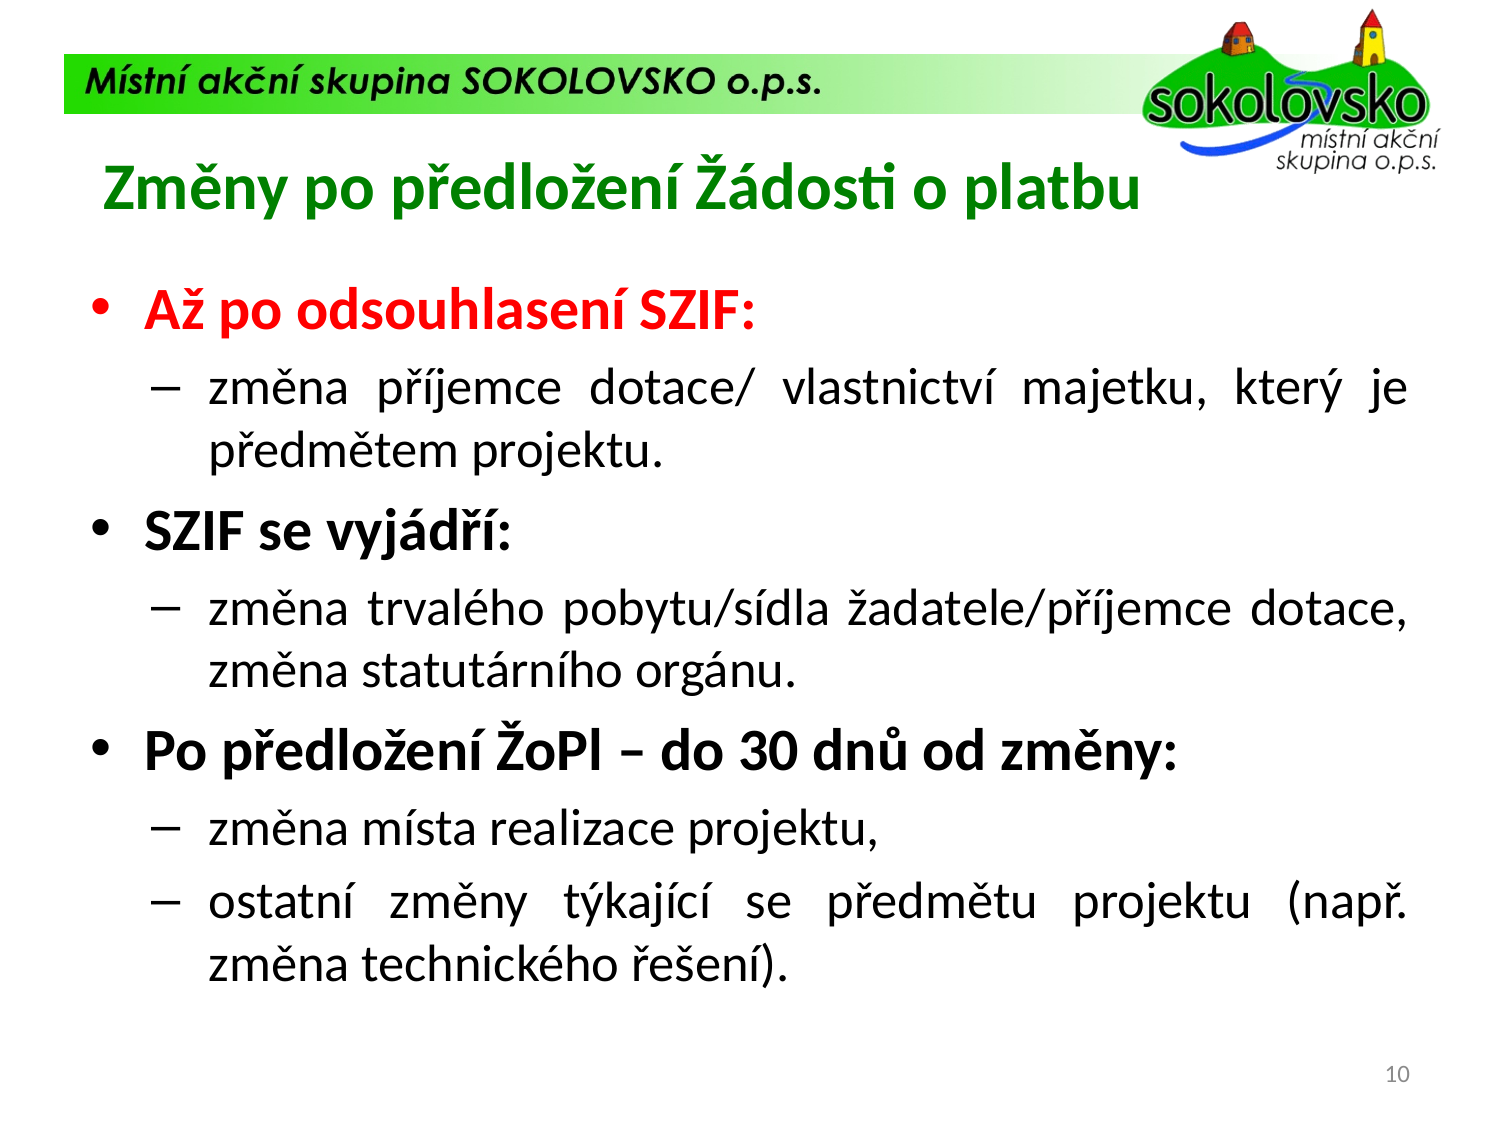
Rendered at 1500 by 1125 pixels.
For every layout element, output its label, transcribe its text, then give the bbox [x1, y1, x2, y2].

list Až po odsouhlasení SZIF: změna příjemce dotace/ vlastnictví majetku, který je předmětem projektu. SZIF se vyjádří: změna trvalého pobytu/sídla žadatele/příjemce dotace, změna statutárního orgánu. Po předložení ŽoPl – do 30 dnů od změny: změna místa realizace projektu, ostatní změny týkající se předmětu projektu (např. změna technického řešení). [75, 262, 1425, 1005]
slide_number 10 [1074, 1042, 1425, 1103]
text_box Změny po předložení Žádosti o platbu [88, 135, 1247, 231]
picture [64, 0, 1455, 197]
